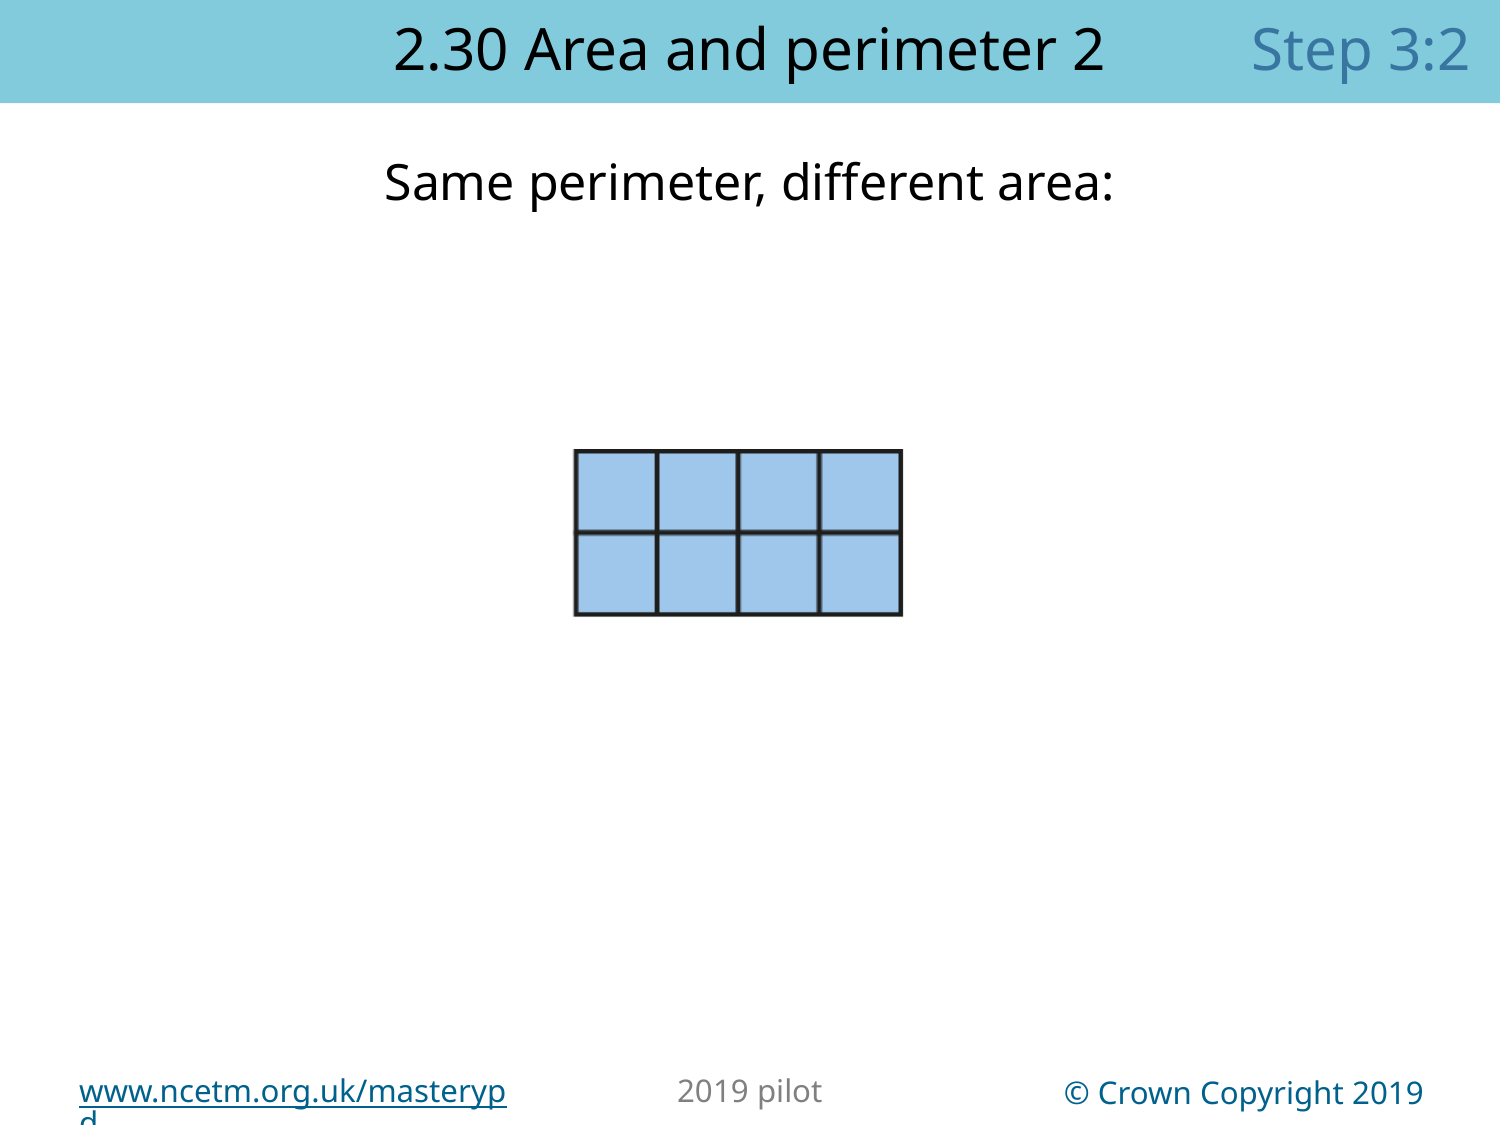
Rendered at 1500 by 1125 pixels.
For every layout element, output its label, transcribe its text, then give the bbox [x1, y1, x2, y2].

text_box Same perimeter, different area: [45, 143, 1455, 218]
picture [101, 449, 1399, 676]
list Step 3:2 [0, 0, 1500, 104]
